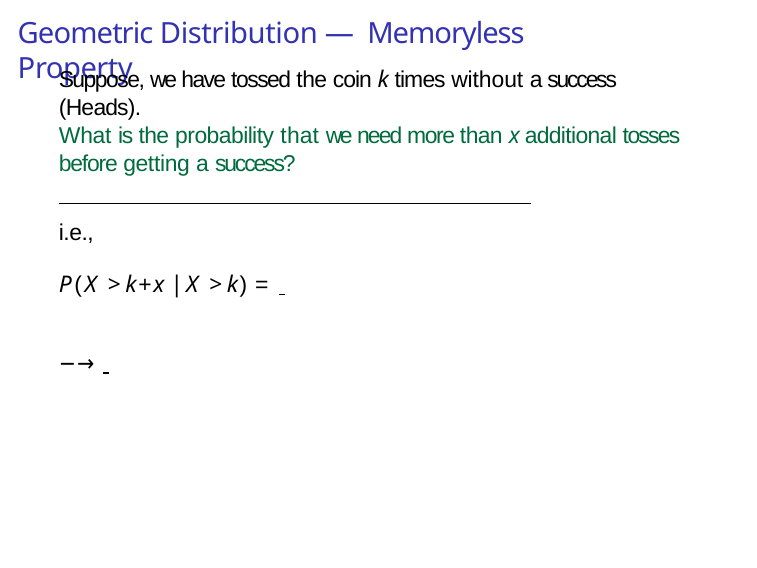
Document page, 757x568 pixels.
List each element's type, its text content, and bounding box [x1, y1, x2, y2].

text_box Suppose, we have tossed the coin k times without a success (Heads). What is the probability that we need more than x additional tosses before getting a success? i.e., P(X > k+x | X > k) = −→ [56, 62, 757, 376]
title Geometric Distribution — Memoryless Property [15, 11, 602, 110]
